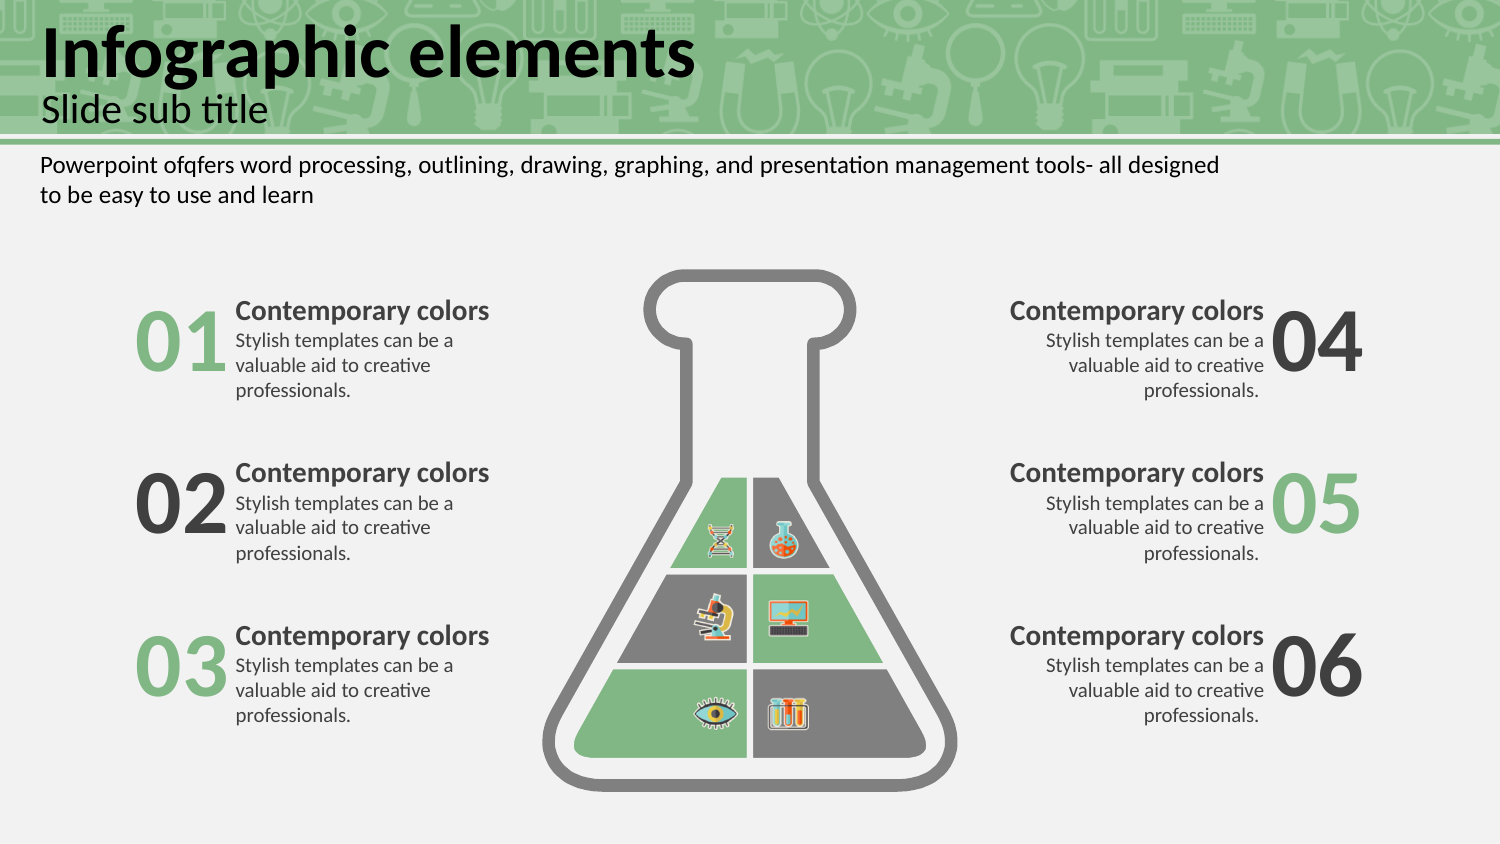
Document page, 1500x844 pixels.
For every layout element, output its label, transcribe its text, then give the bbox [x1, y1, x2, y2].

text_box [999, 279, 1365, 403]
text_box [135, 604, 501, 728]
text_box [135, 442, 501, 566]
text_box Powerpoint ofqfers word processing, outlining, drawing, graphing, and presentation management tools- all designed to be easy to use and learn [40, 148, 1247, 209]
list Infographic elements [41, 19, 1365, 108]
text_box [999, 442, 1365, 566]
list Slide sub title [41, 108, 1365, 146]
picture [0, 0, 1500, 134]
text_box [135, 279, 501, 403]
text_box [548, 275, 952, 786]
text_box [999, 604, 1365, 728]
